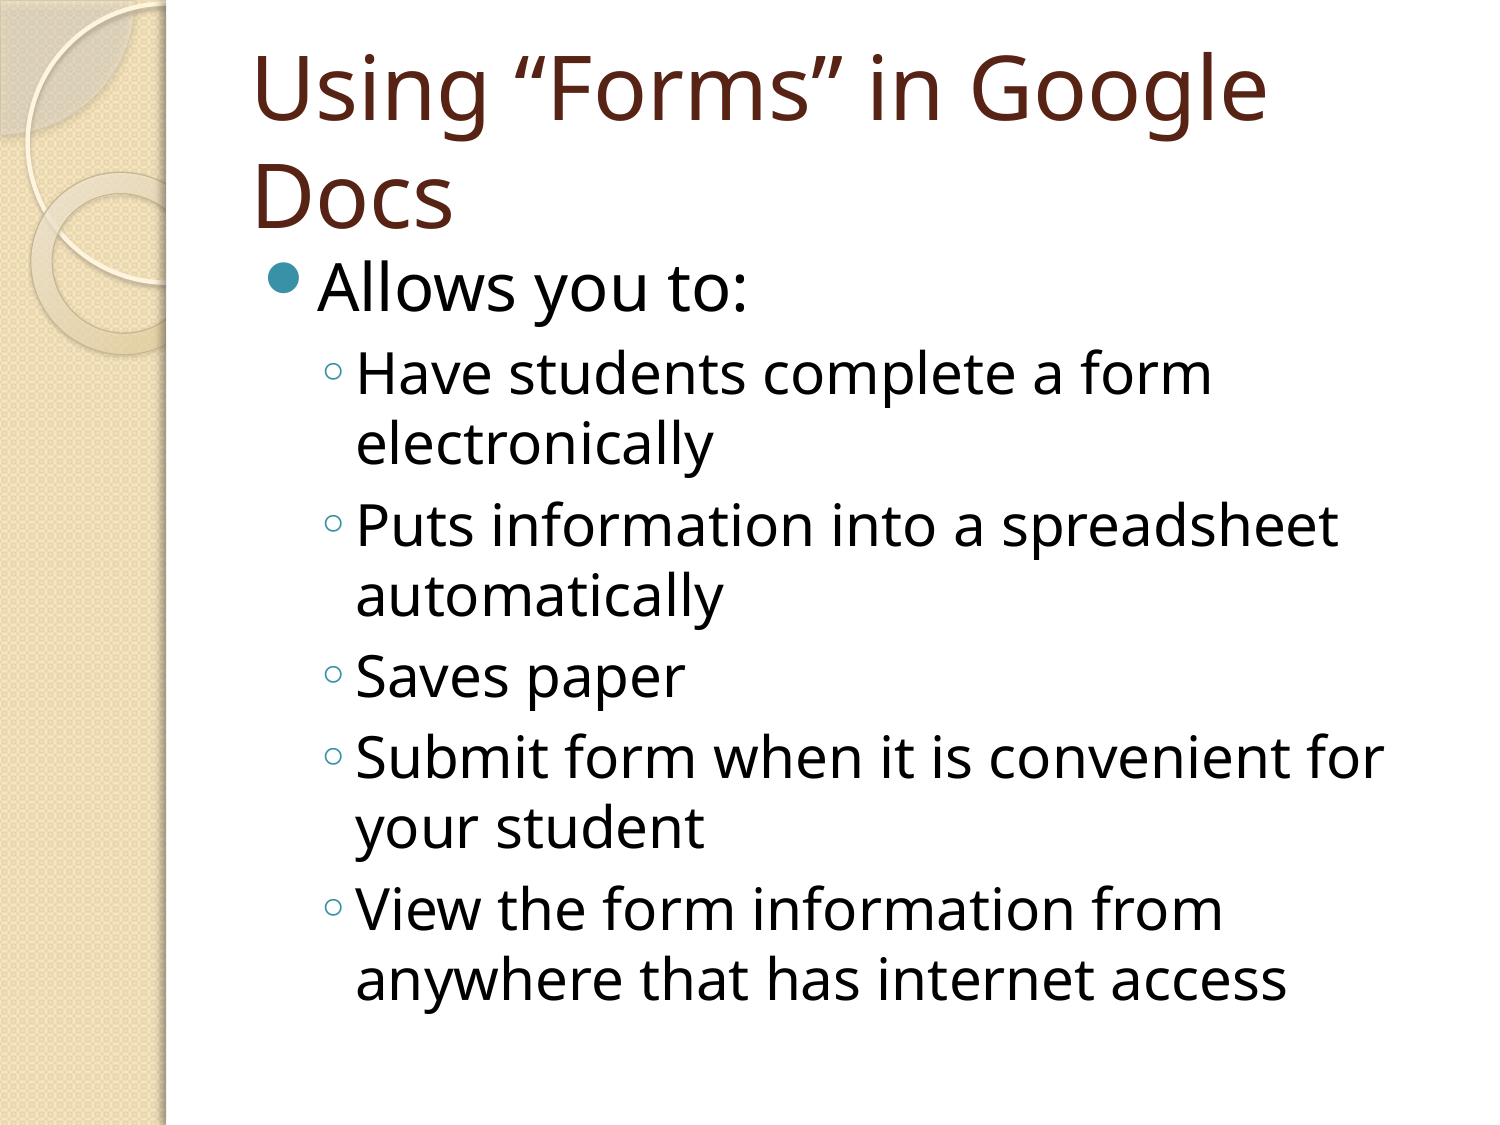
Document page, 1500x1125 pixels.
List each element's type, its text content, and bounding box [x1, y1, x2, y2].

title Using “Forms” in Google Docs [235, 45, 1466, 233]
list Allows you to: Have students complete a form electronically Puts information into a spreadsheet automatically Saves paper Submit form when it is convenient for your student View the form information from anywhere that has internet access [235, 237, 1466, 1025]
